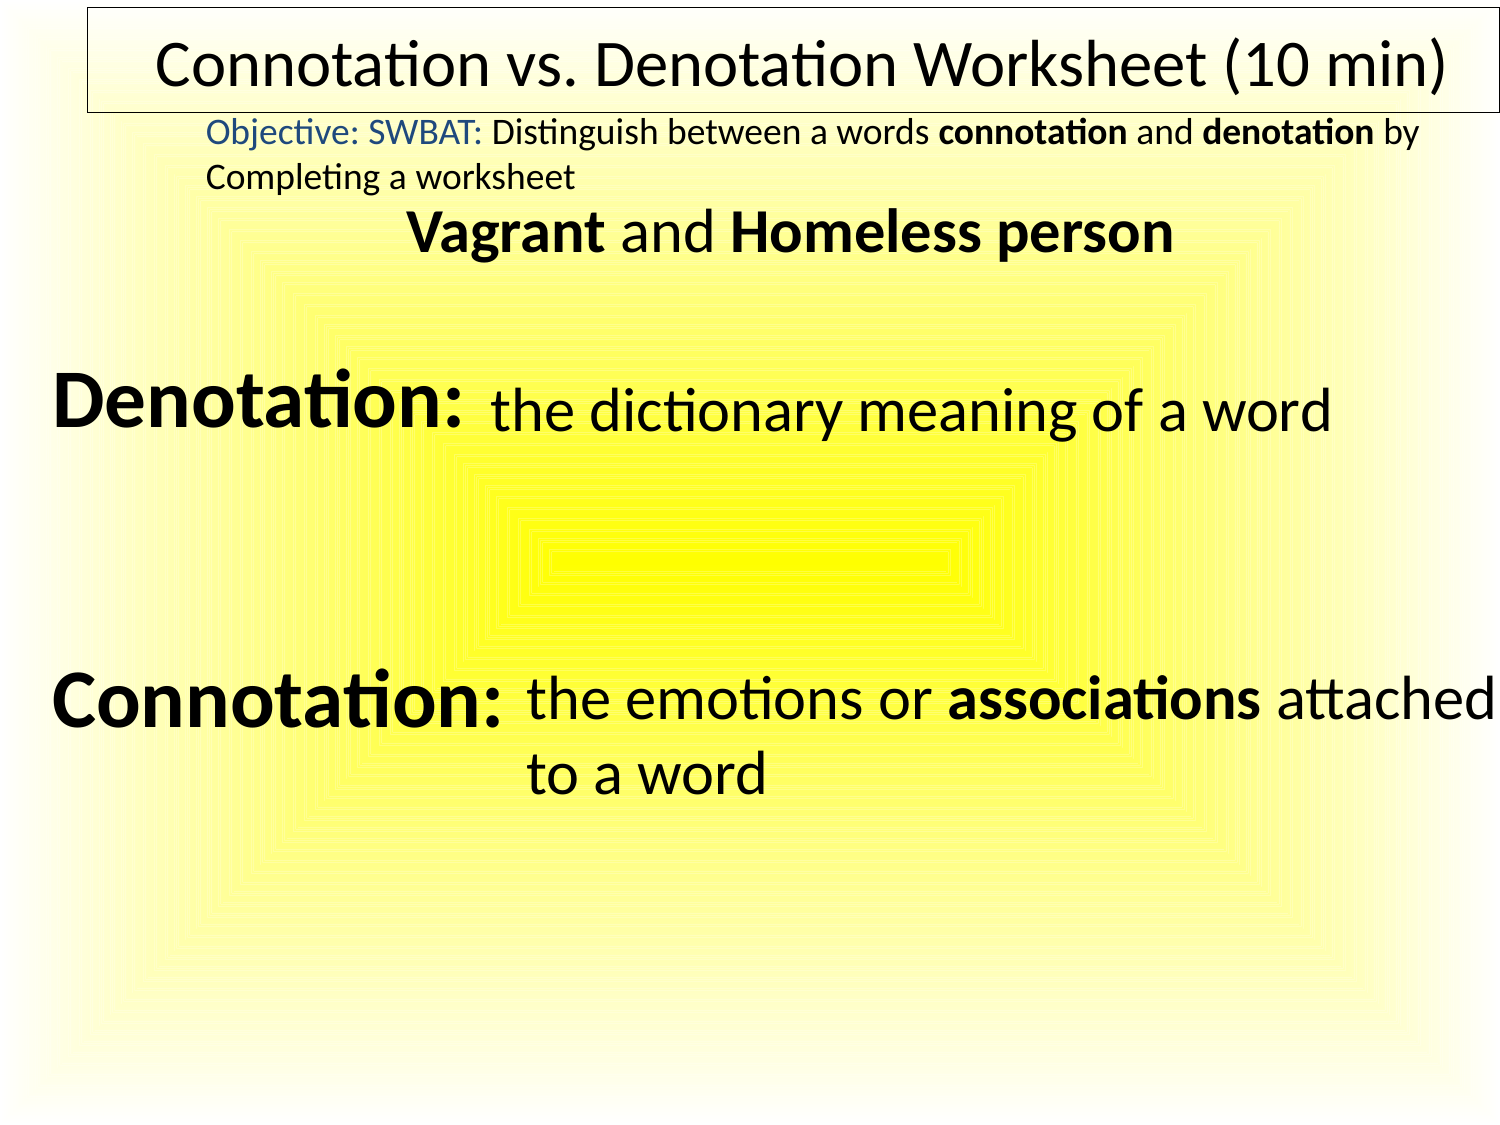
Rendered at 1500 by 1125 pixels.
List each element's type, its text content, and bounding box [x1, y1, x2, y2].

text_box Objective: SWBAT: Distinguish between a words connotation and denotation by Completing a worksheet [12, 99, 1488, 295]
text_box the dictionary meaning of a word [475, 361, 1349, 452]
text_box Denotation: Connotation: [37, 336, 913, 1125]
title Connotation vs. Denotation Worksheet (10 min) [87, 7, 1500, 113]
text_box the emotions or associations attached to a word [511, 649, 1500, 815]
